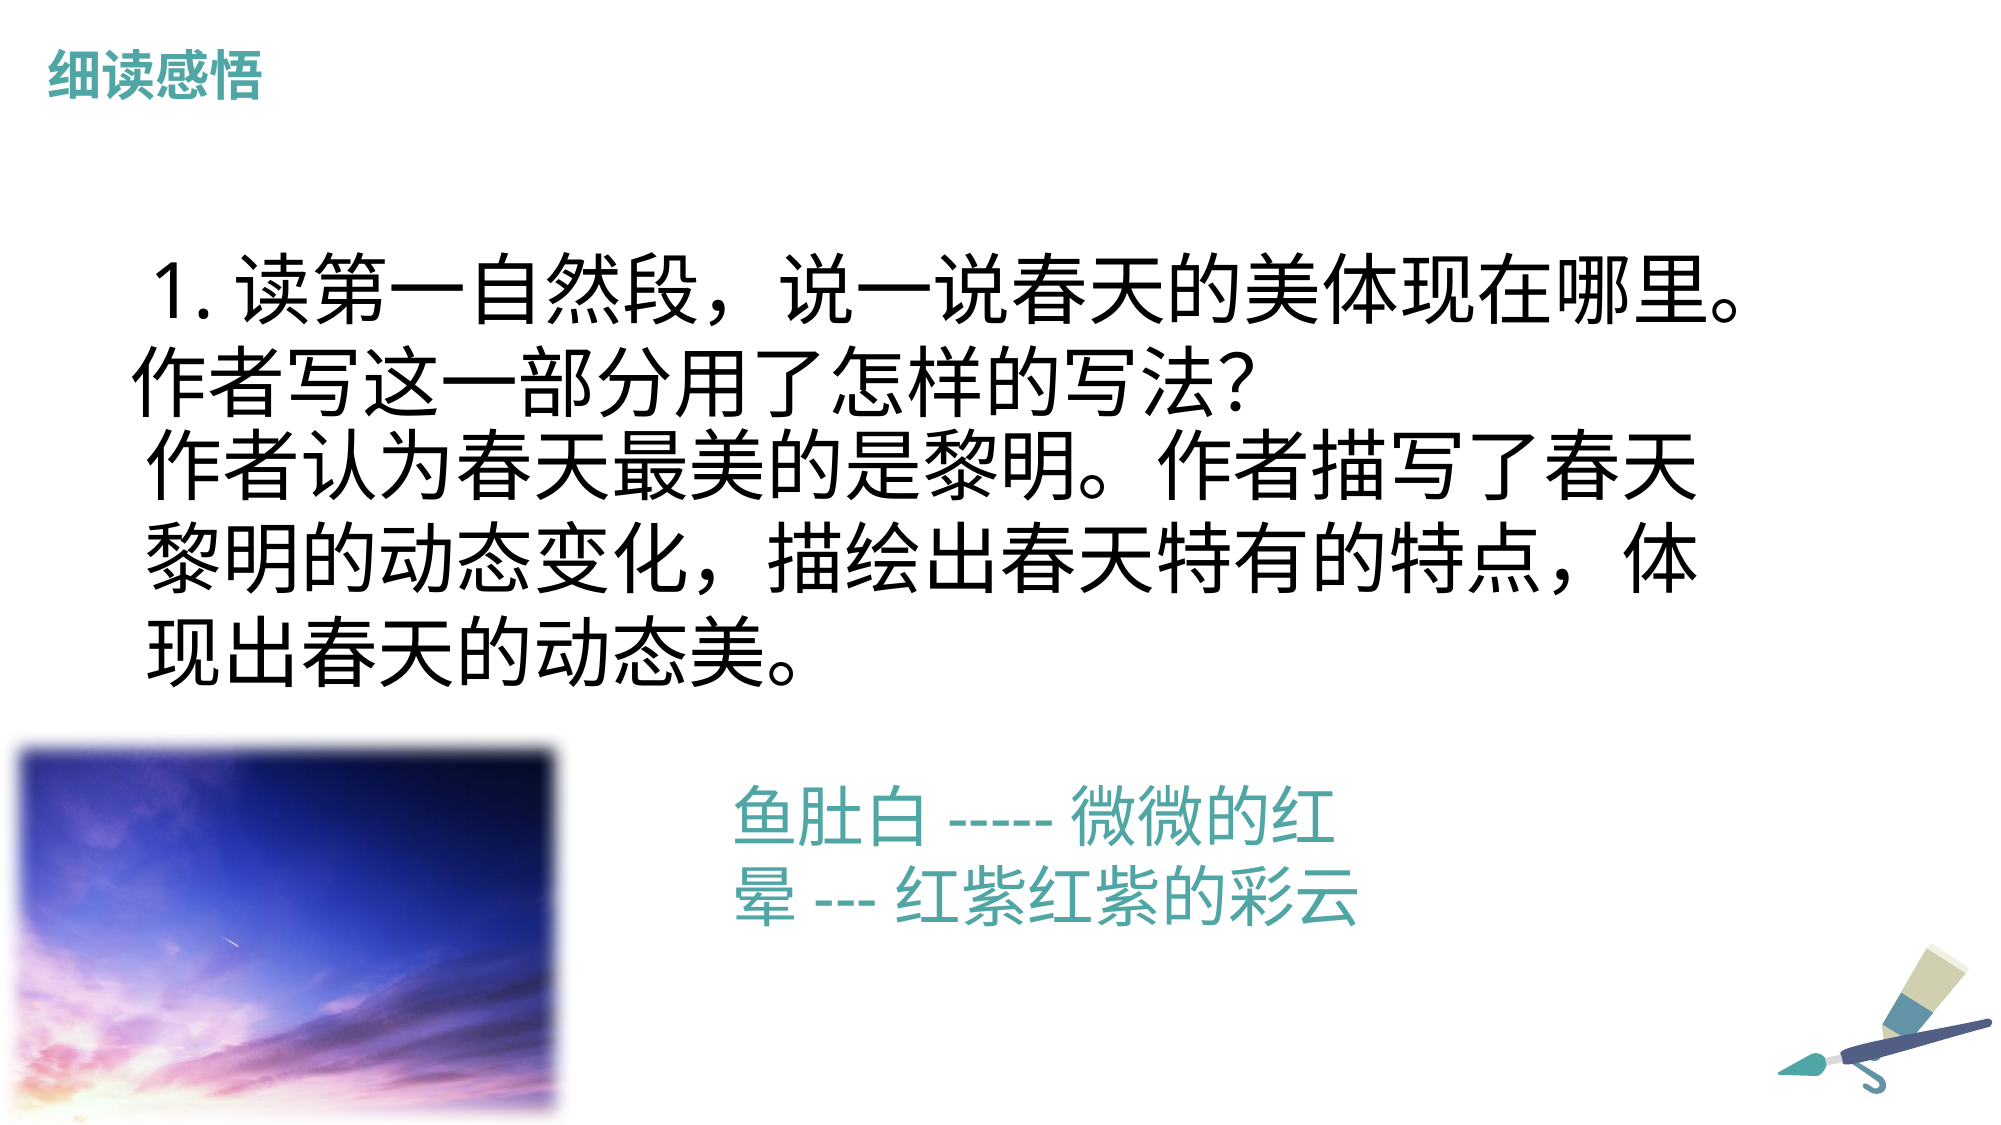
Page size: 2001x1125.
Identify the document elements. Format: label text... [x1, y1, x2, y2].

text_box 1.读第一自然段，说一说春天的美体现在哪里。作者写这一部分用了怎样的写法？ [109, 230, 1766, 531]
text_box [1811, 945, 1974, 1125]
picture [1, 730, 573, 1125]
text_box 作者认为春天最美的是黎明。作者描写了春天黎明的动态变化，描绘出春天特有的特点，体现出春天的动态美。 [124, 406, 1782, 801]
text_box 鱼肚白-----微微的红晕---红紫红紫的彩云 [716, 767, 1499, 942]
text_box 细读感悟 [32, 33, 347, 114]
